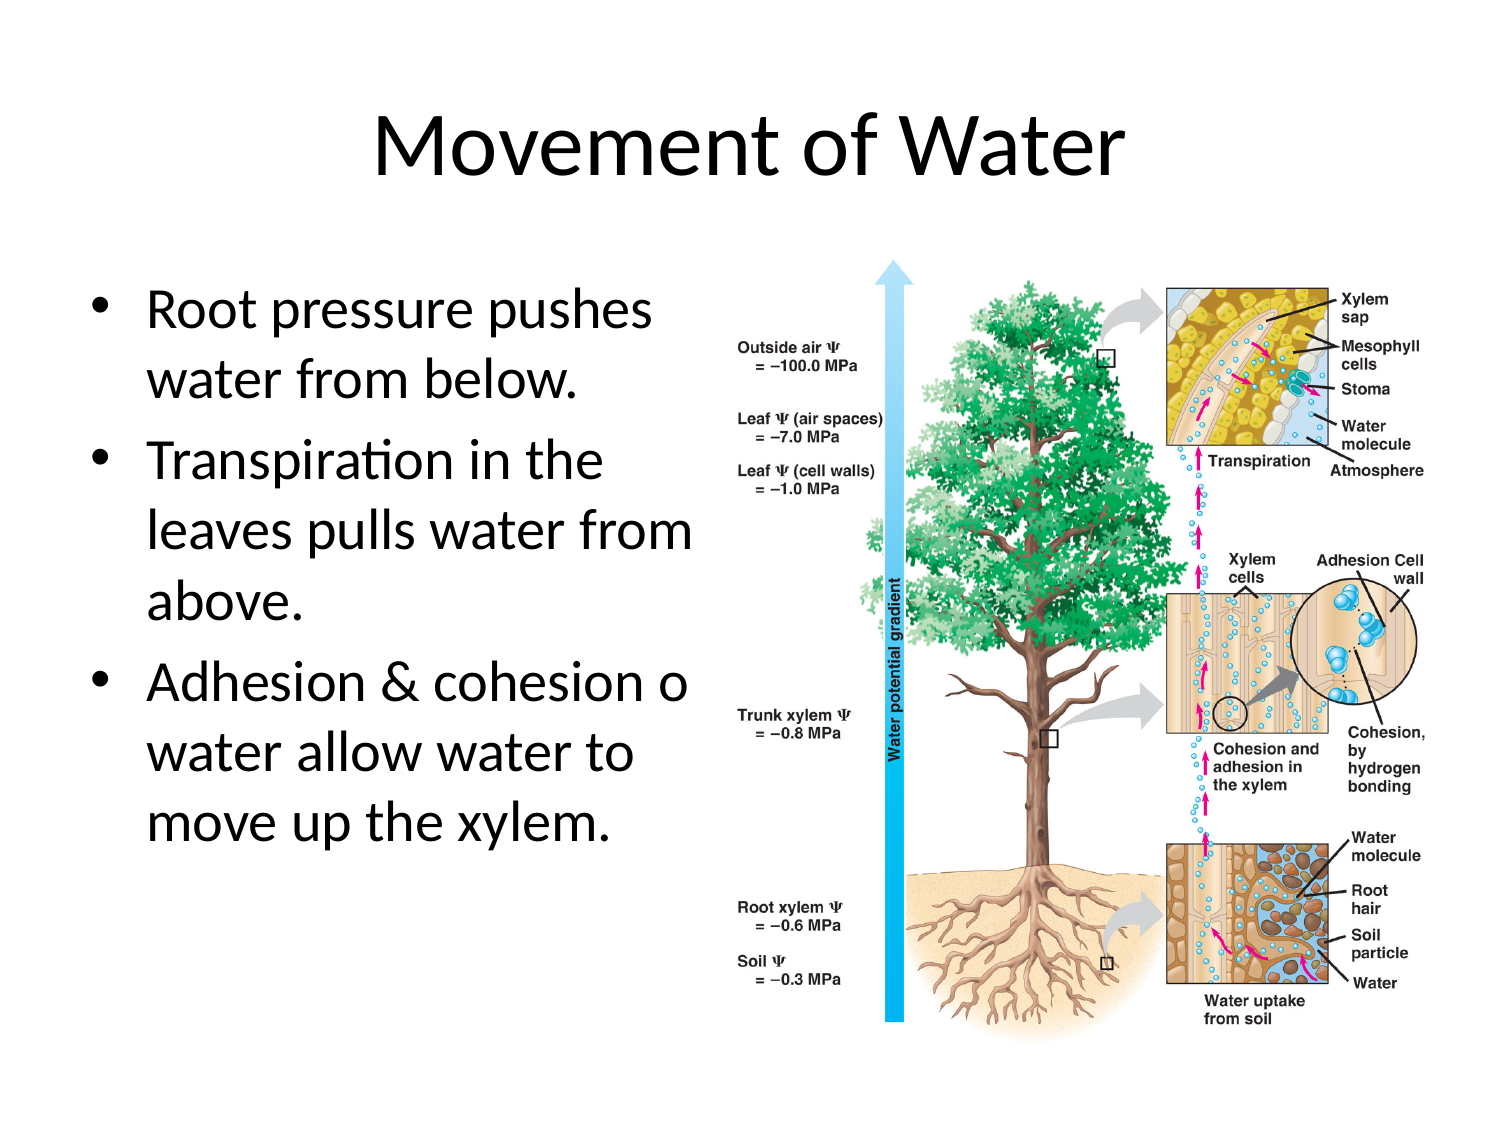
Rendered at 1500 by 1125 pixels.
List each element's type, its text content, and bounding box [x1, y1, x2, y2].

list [737, 232, 1426, 1075]
list Root pressure pushes water from below. Transpiration in the leaves pulls water from above. Adhesion & cohesion o water allow water to move up the xylem. [75, 262, 732, 1005]
title Movement of Water [75, 45, 1425, 233]
